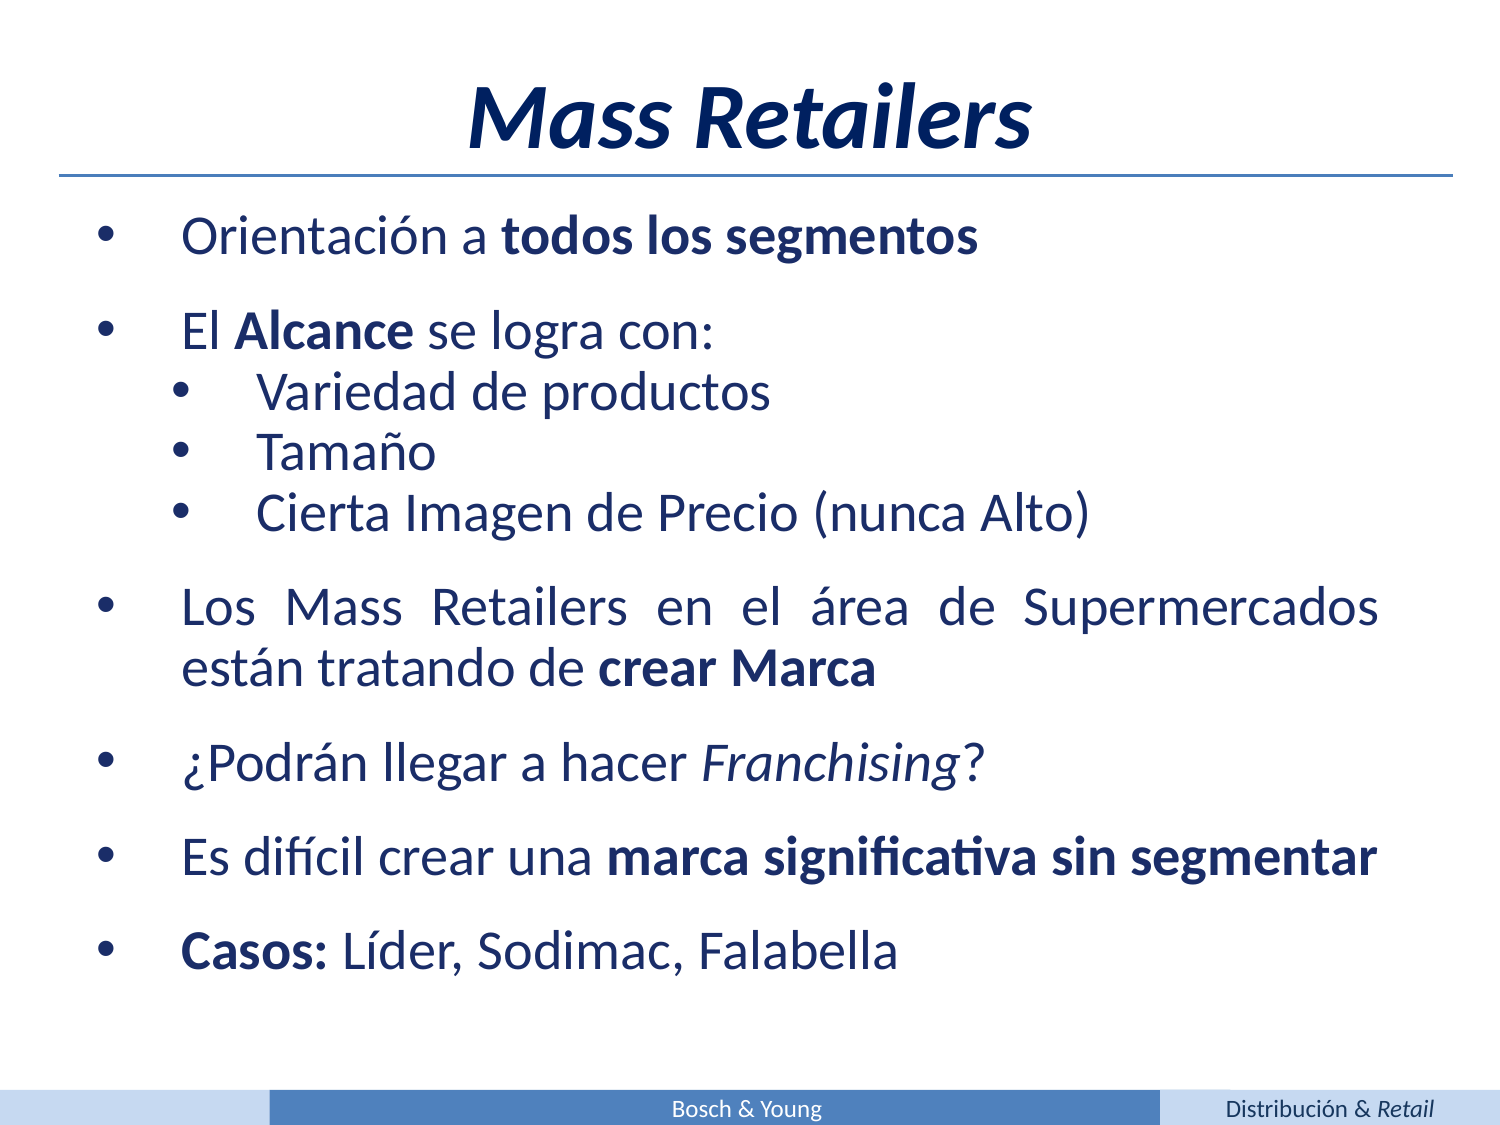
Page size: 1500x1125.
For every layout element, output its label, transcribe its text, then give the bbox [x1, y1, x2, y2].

text_box [0, 1088, 272, 1125]
text_box Distribución & Retail [1158, 1088, 1500, 1125]
text_box Orientación a todos los segmentos El Alcance se logra con: Variedad de productos Tamaño Cierta Imagen de Precio (nunca Alto) Los Mass Retailers en el área de Supermercados están tratando de crear Marca ¿Podrán llegar a hacer Franchising? Es difícil crear una marca significativa sin segmentar Casos: Líder, Sodimac, Falabella [82, 199, 1395, 990]
text_box Mass Retailers [35, 47, 1465, 175]
text_box Bosch & Young [272, 1088, 1158, 1125]
